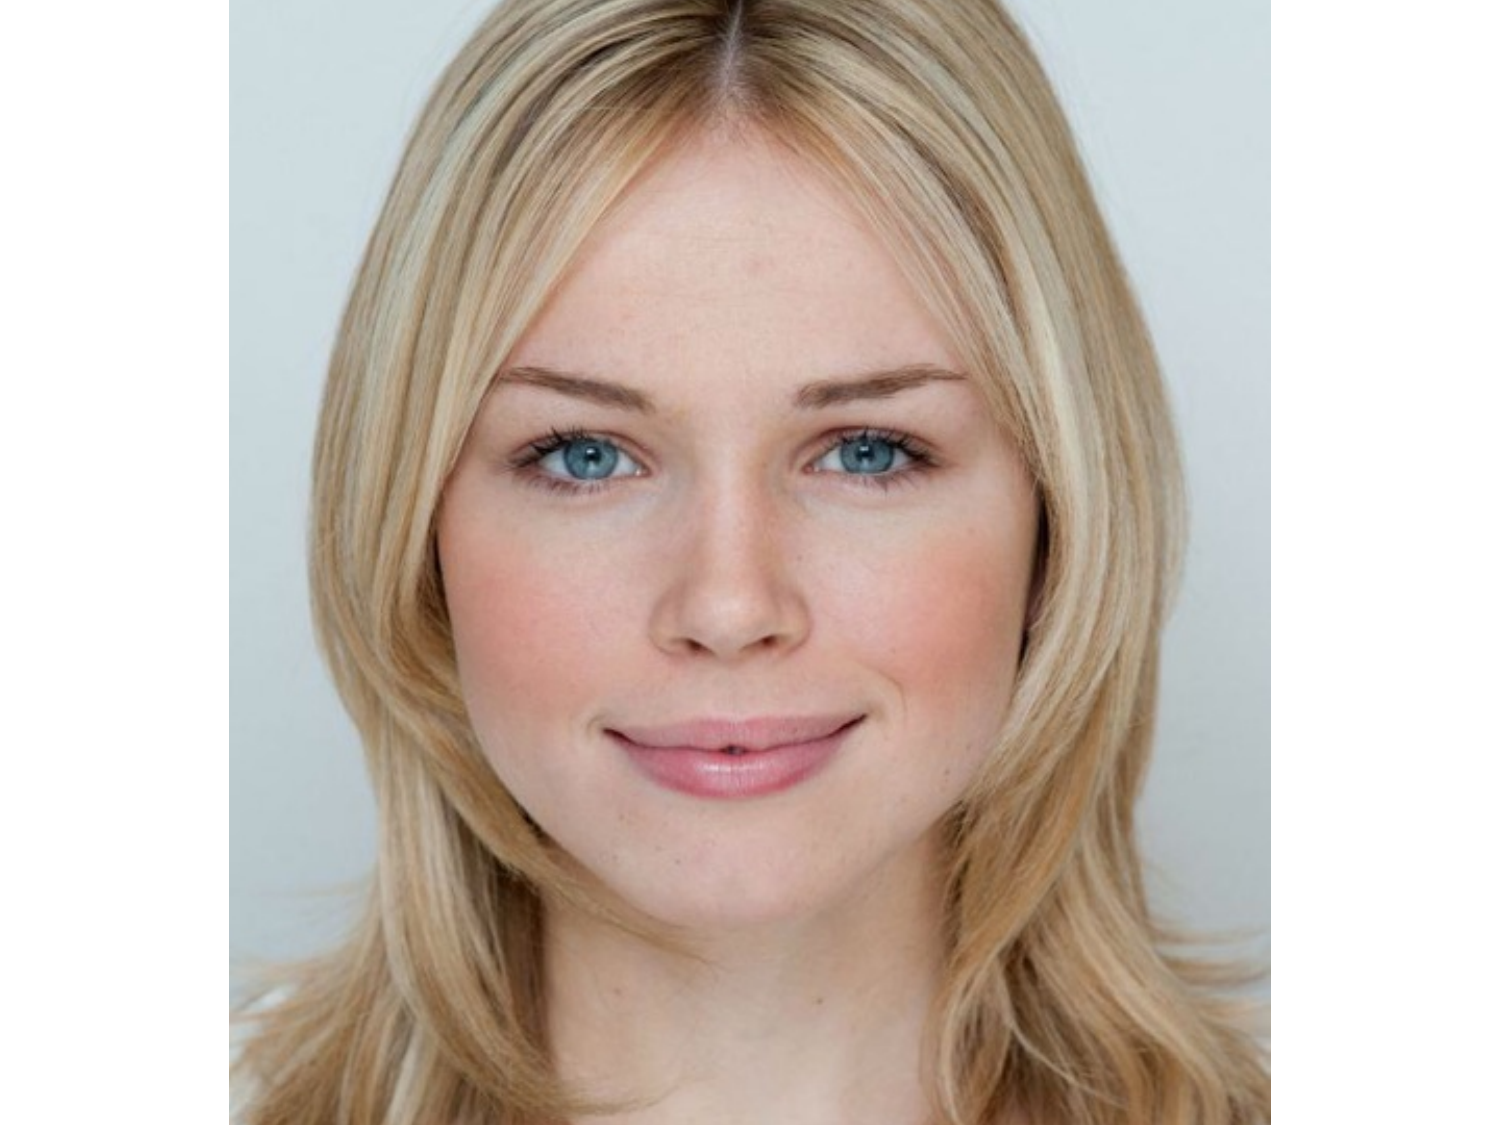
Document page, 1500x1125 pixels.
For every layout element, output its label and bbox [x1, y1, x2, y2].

picture [229, 0, 1271, 1125]
